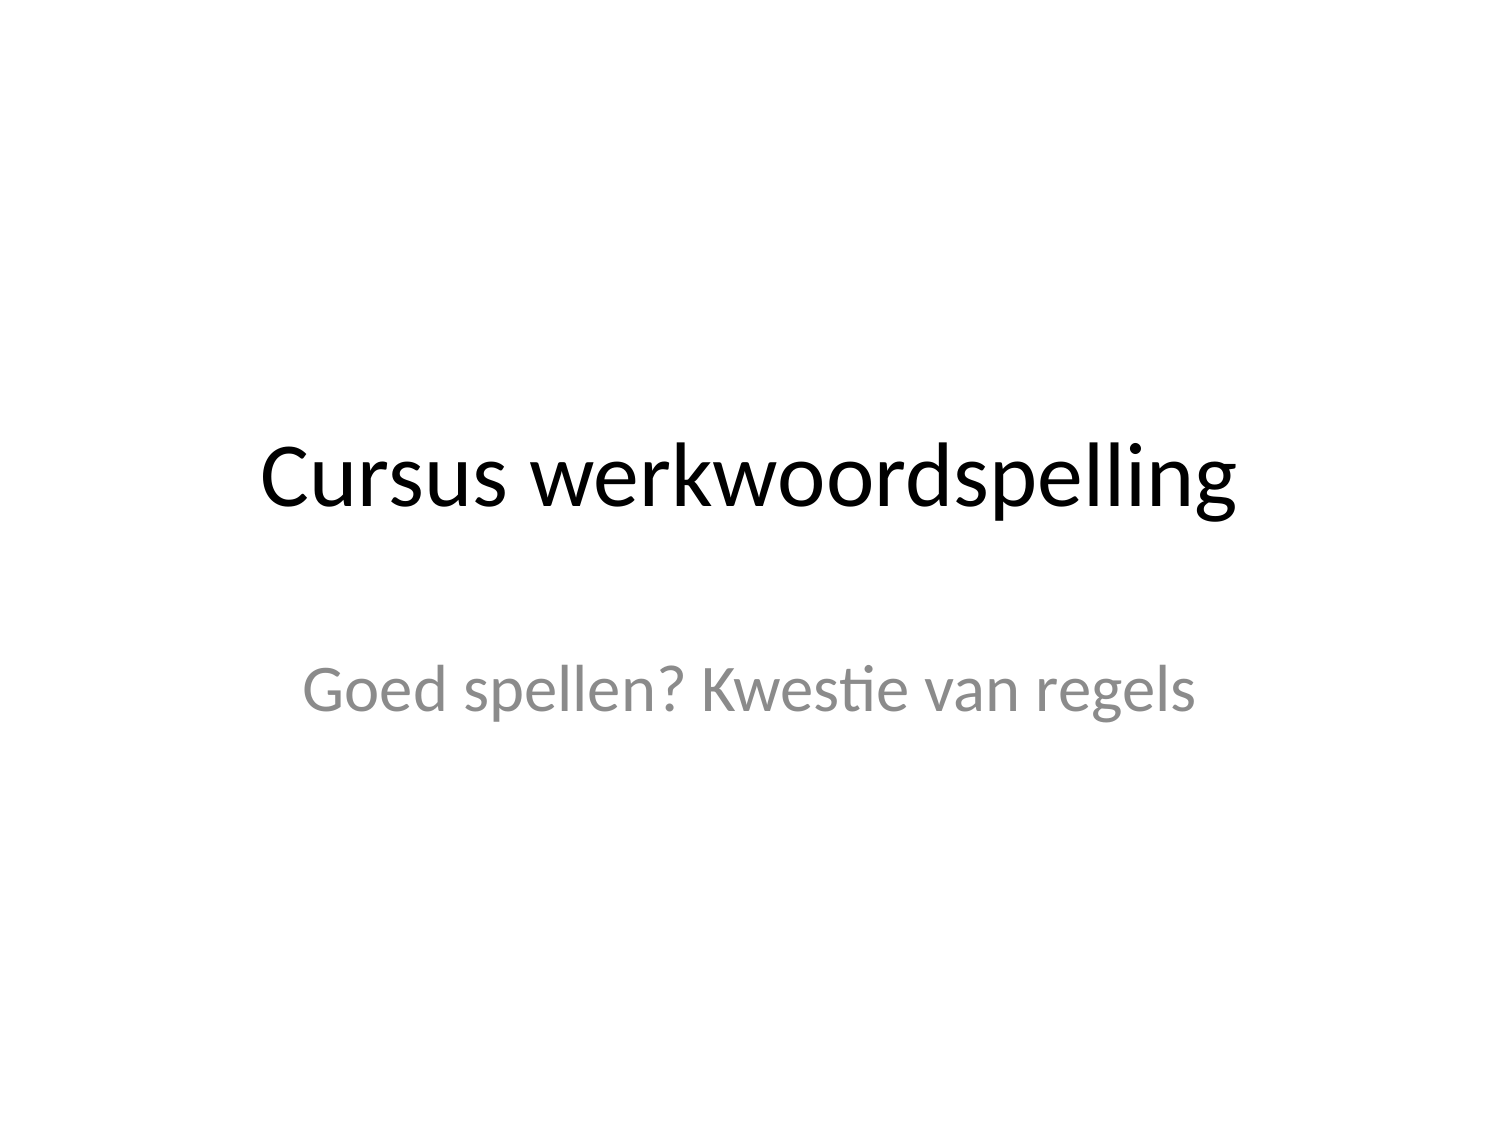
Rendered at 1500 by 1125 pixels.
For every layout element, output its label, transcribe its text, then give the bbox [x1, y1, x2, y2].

title Cursus werkwoordspelling [112, 349, 1388, 591]
subtitle Goed spellen? Kwestie van regels [225, 637, 1275, 925]
